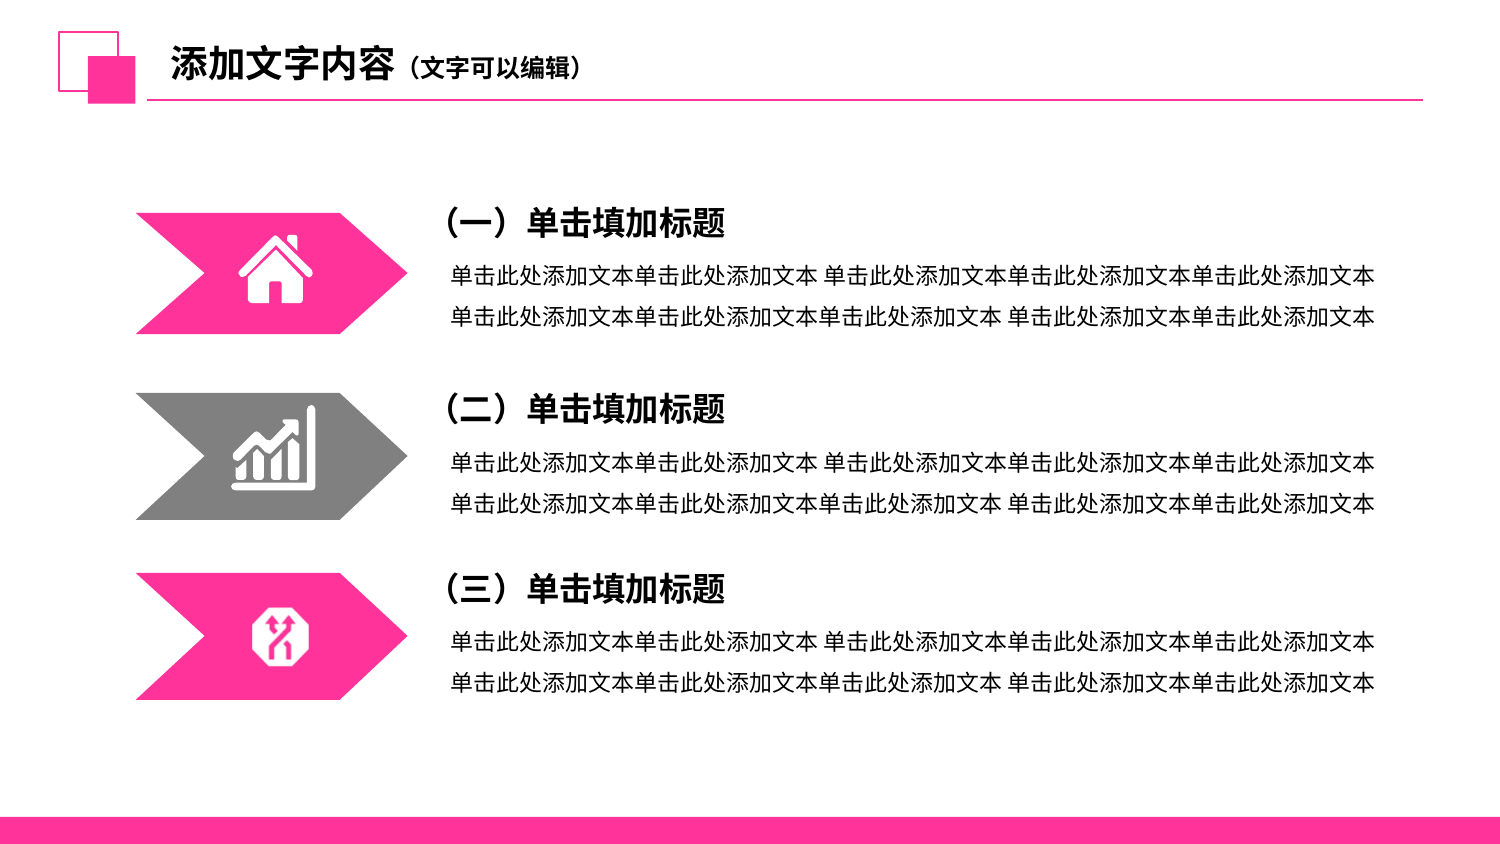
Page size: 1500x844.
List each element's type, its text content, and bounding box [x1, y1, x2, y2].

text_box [135, 572, 408, 701]
text_box 单击此处添加文本单击此处添加文本 单击此处添加文本单击此处添加文本单击此处添加文本 单击此处添加文本单击此处添加文本单击此处添加文本 单击此处添加文本单击此处添加文本 [436, 607, 1436, 704]
text_box 单击此处添加文本单击此处添加文本 单击此处添加文本单击此处添加文本单击此处添加文本 单击此处添加文本单击此处添加文本单击此处添加文本 单击此处添加文本单击此处添加文本 [436, 427, 1436, 524]
text_box （二）单击填加标题 [417, 383, 855, 434]
text_box 添加文字内容（文字可以编辑） [159, 34, 736, 91]
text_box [135, 212, 408, 335]
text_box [135, 392, 408, 521]
text_box 单击此处添加文本单击此处添加文本 单击此处添加文本单击此处添加文本单击此处添加文本 单击此处添加文本单击此处添加文本单击此处添加文本 单击此处添加文本单击此处添加文本 [436, 240, 1436, 338]
text_box （一）单击填加标题 [417, 197, 855, 247]
text_box （三）单击填加标题 [417, 563, 855, 613]
